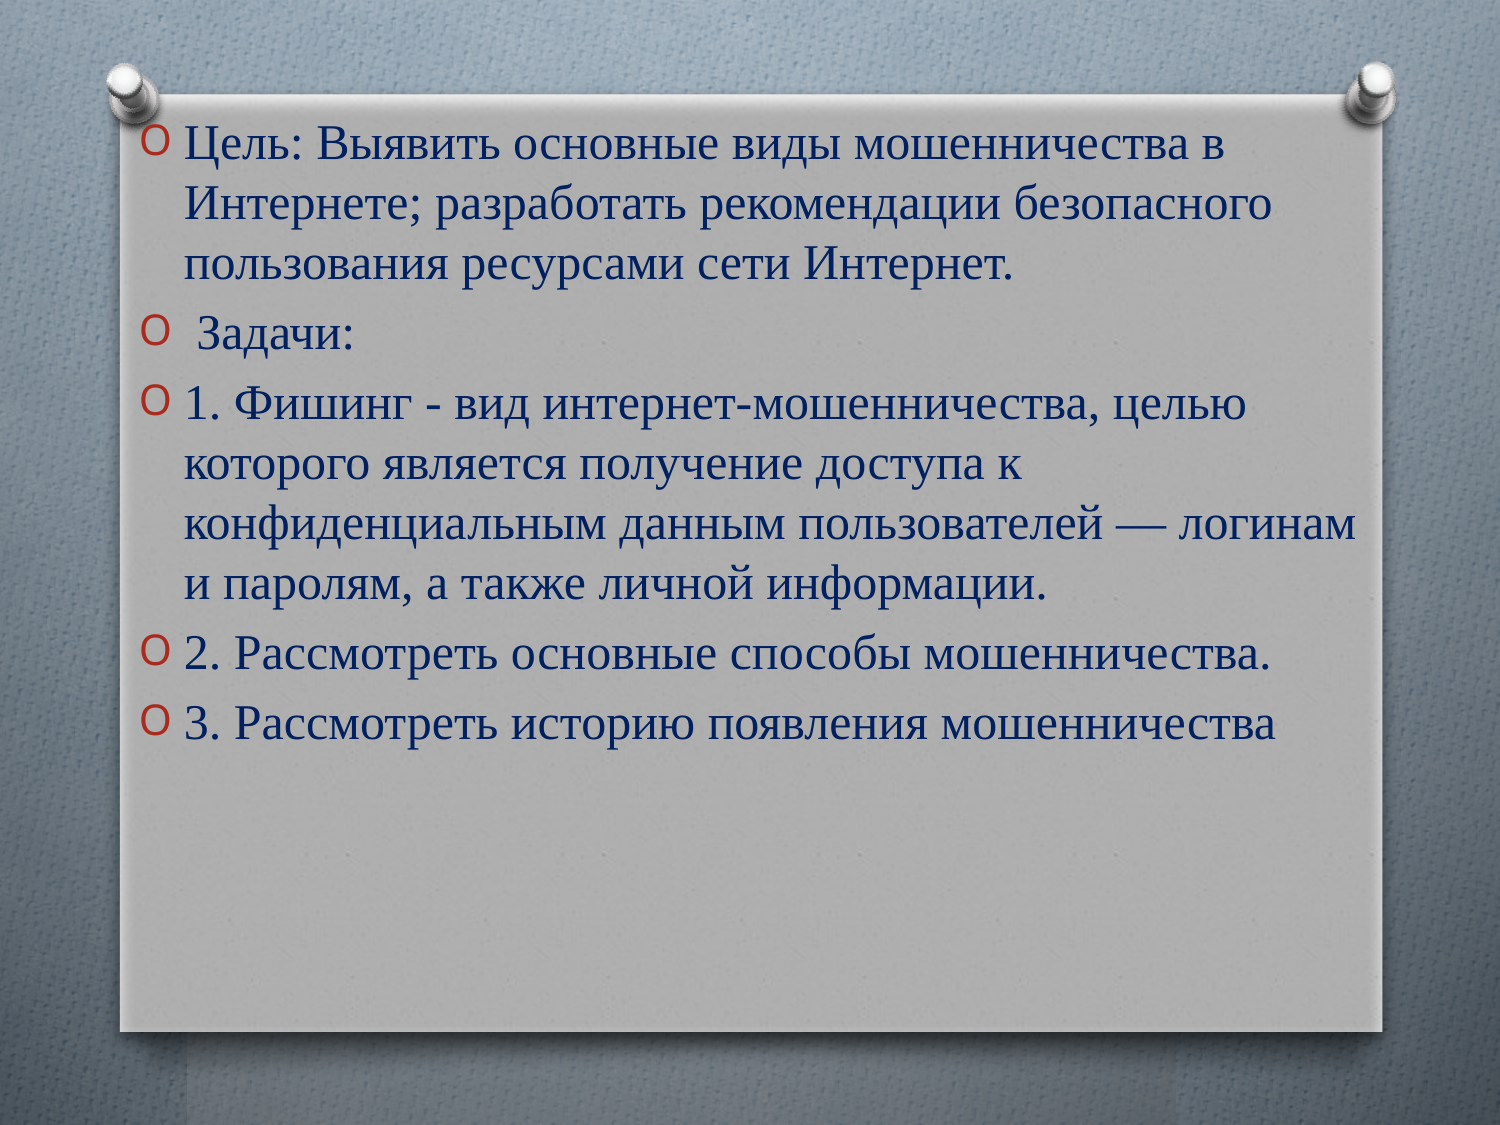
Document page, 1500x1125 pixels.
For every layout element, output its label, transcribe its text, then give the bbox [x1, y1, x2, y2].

picture [75, 29, 198, 137]
picture [1317, 35, 1439, 146]
list Цель: Выявить основные виды мошенничества в Интернете; разработать рекомендации безопасного пользования ресурсами сети Интернет. Задачи: 1. Фишинг - вид интернет-мошенничества, целью которого является получение доступа к конфиденциальным данным пользователей — логинам и паролям, а также личной информации. 2. Рассмотреть основные способы мошенничества. 3. Рассмотреть историю появления мошенничества [123, 101, 1376, 1035]
